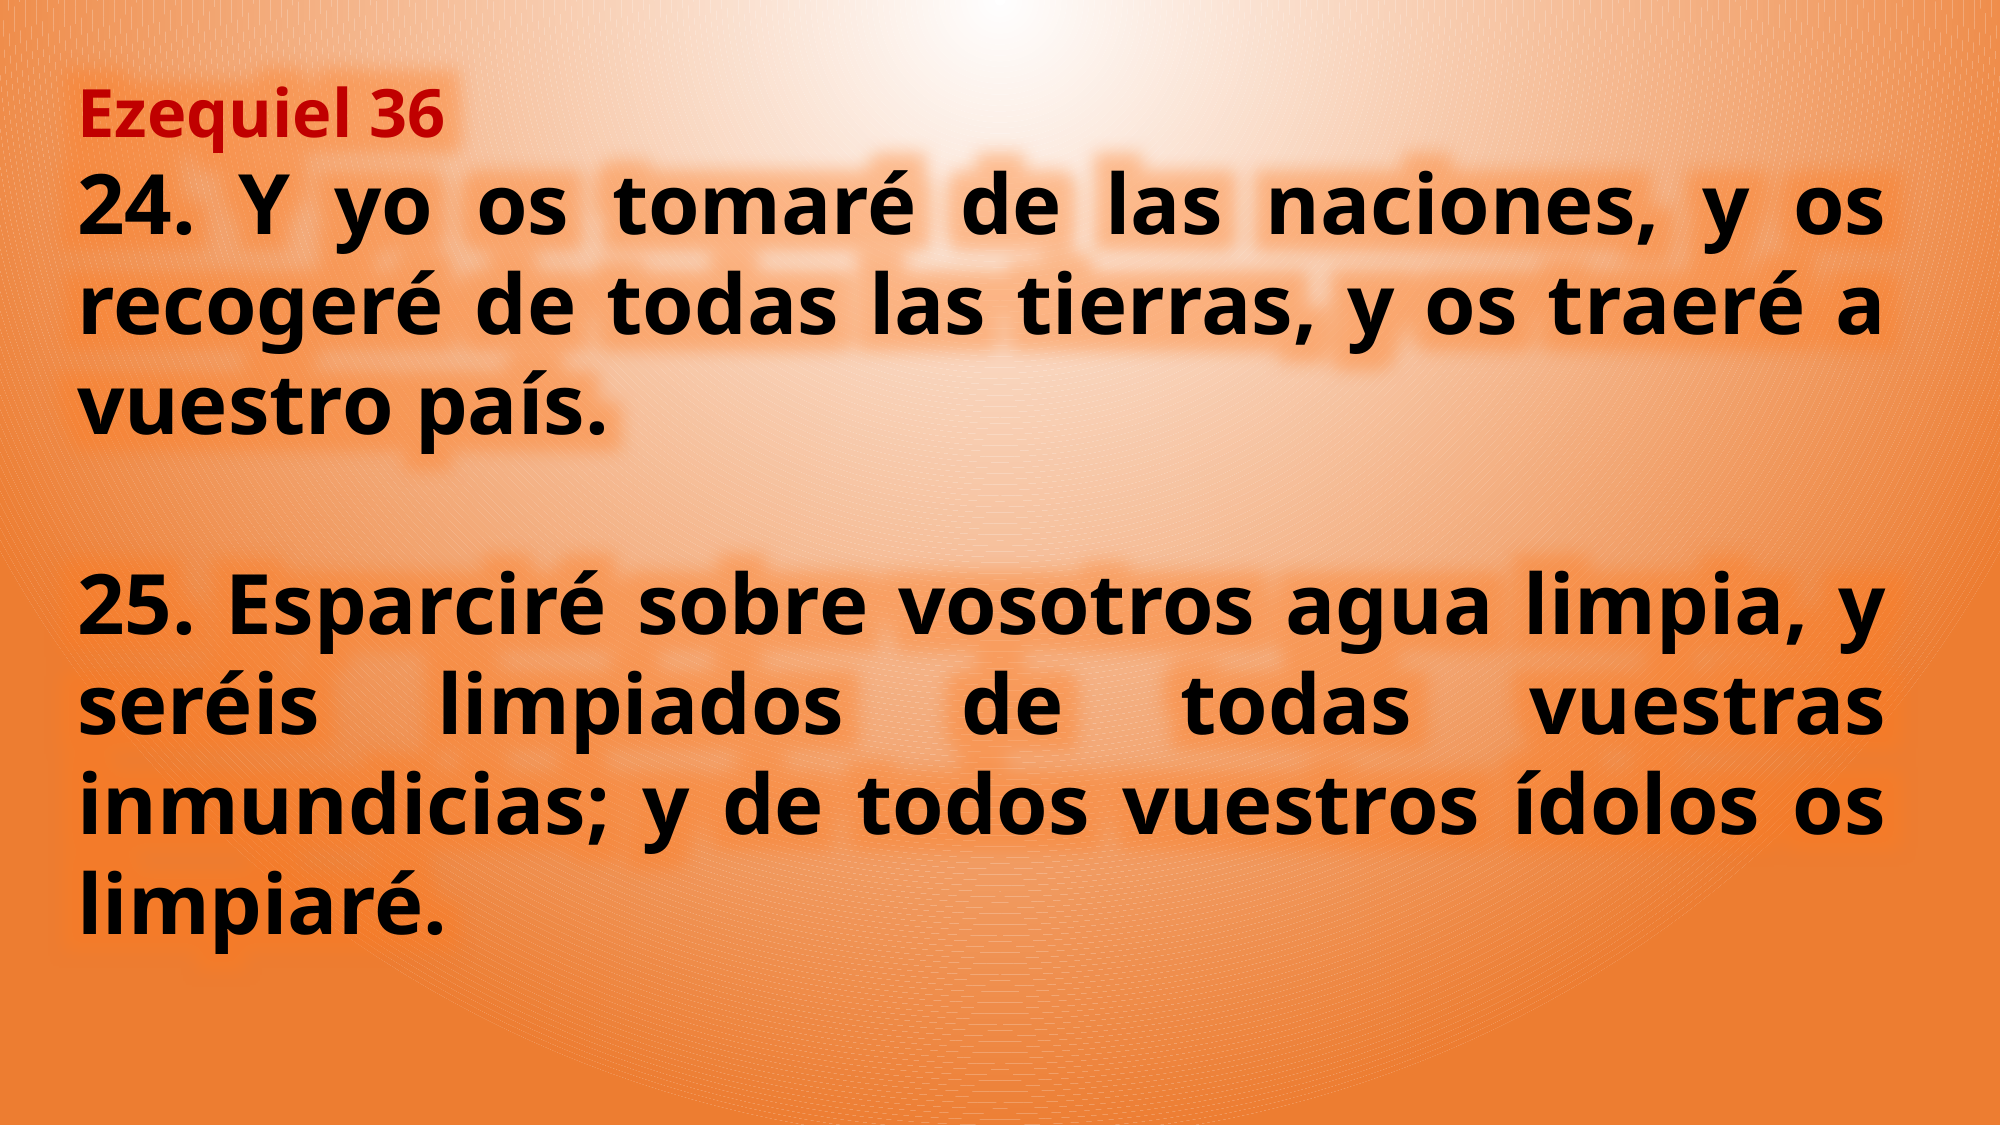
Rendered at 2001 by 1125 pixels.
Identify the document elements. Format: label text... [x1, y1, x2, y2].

text_box Ezequiel 36 24. Y yo os tomaré de las naciones, y os recogeré de todas las tierras, y os traeré a vuestro país. 25. Esparciré sobre vosotros agua limpia, y seréis limpiados de todas vuestras inmundicias; y de todos vuestros ídolos os limpiaré. [62, 63, 1903, 959]
